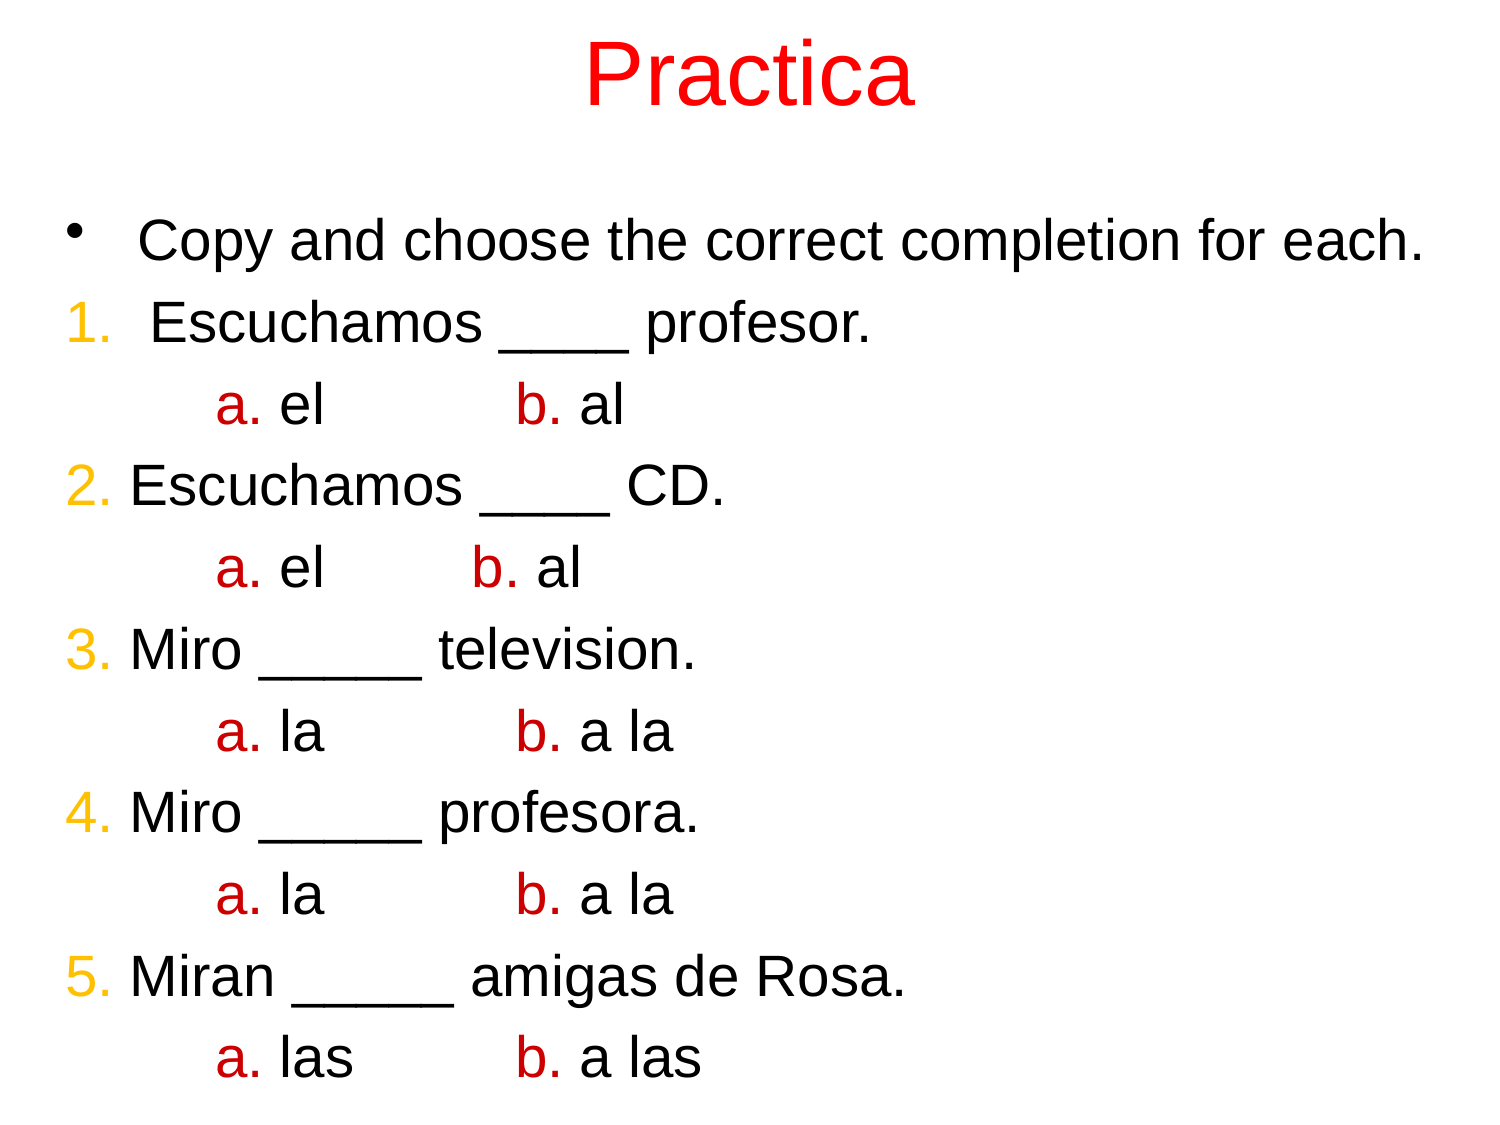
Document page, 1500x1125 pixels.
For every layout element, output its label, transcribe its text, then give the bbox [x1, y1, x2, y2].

list Copy and choose the correct completion for each. Escuchamos ____ profesor. a. el b. al 2. Escuchamos ____ CD. a. el b. al 3. Miro _____ television. a. la b. a la 4. Miro _____ profesora. a. la b. a la 5. Miran _____ amigas de Rosa. a. las b. a las [50, 195, 1500, 938]
text_box Practica [74, 0, 1425, 163]
